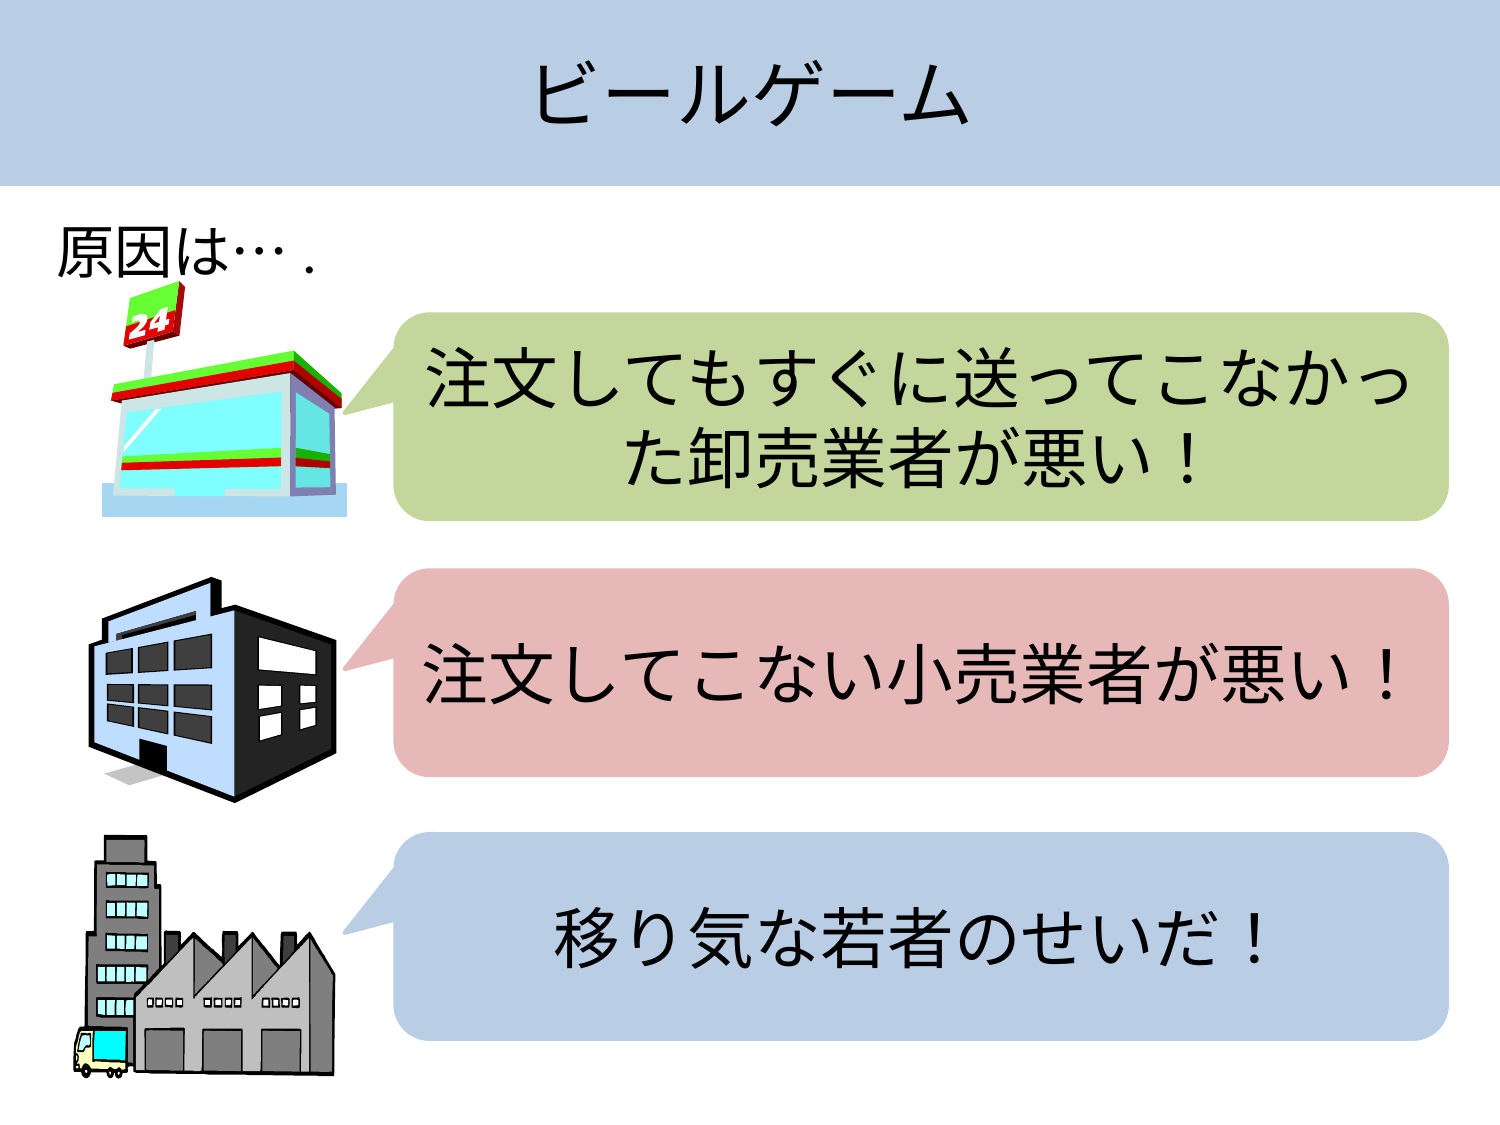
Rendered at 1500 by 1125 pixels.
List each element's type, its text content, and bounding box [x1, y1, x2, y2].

text_box 注文してもすぐに送ってこなかった卸売業者が悪い！ [352, 312, 1449, 522]
picture [100, 278, 349, 520]
text_box 原因は…. [41, 208, 750, 293]
text_box 注文してこない小売業者が悪い！ [342, 568, 1449, 778]
text_box 移り気な若者のせいだ！ [342, 831, 1449, 1041]
picture [72, 833, 337, 1081]
text_box ビールゲーム [0, 0, 1500, 186]
picture [88, 576, 337, 804]
